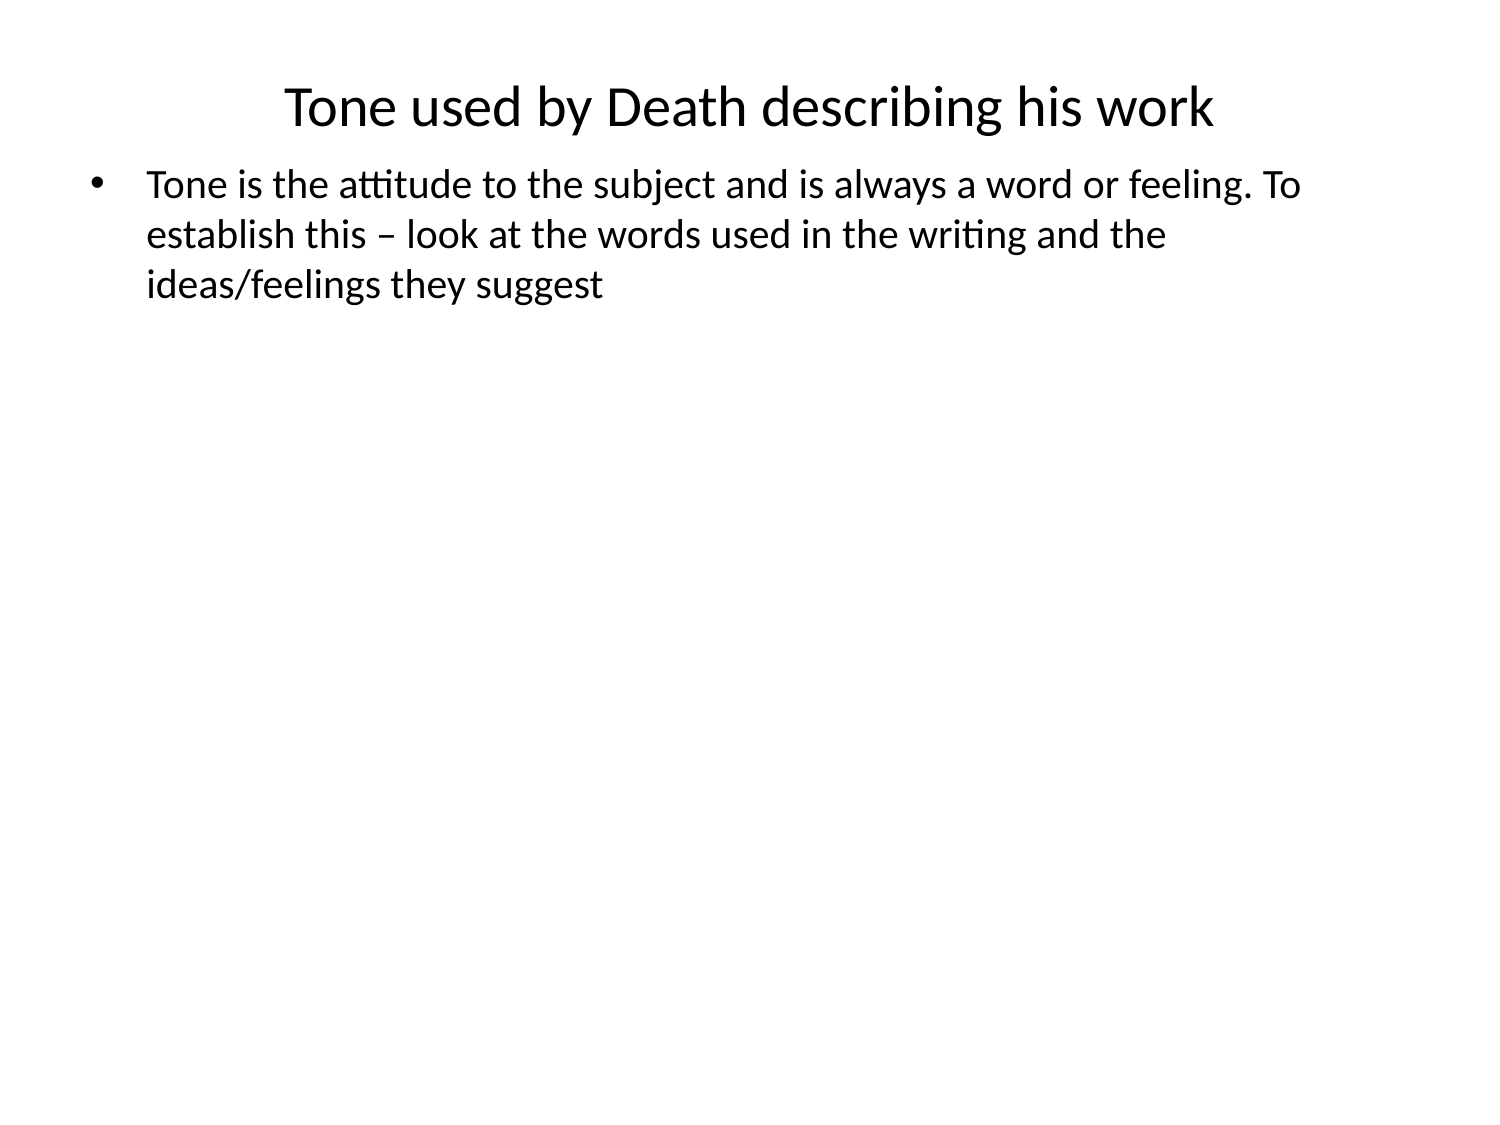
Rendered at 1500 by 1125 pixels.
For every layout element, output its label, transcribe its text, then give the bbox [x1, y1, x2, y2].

title Tone used by Death describing his work [75, 45, 1425, 149]
list Tone is the attitude to the subject and is always a word or feeling. To establish this – look at the words used in the writing and the ideas/feelings they suggest [75, 149, 1425, 1005]
